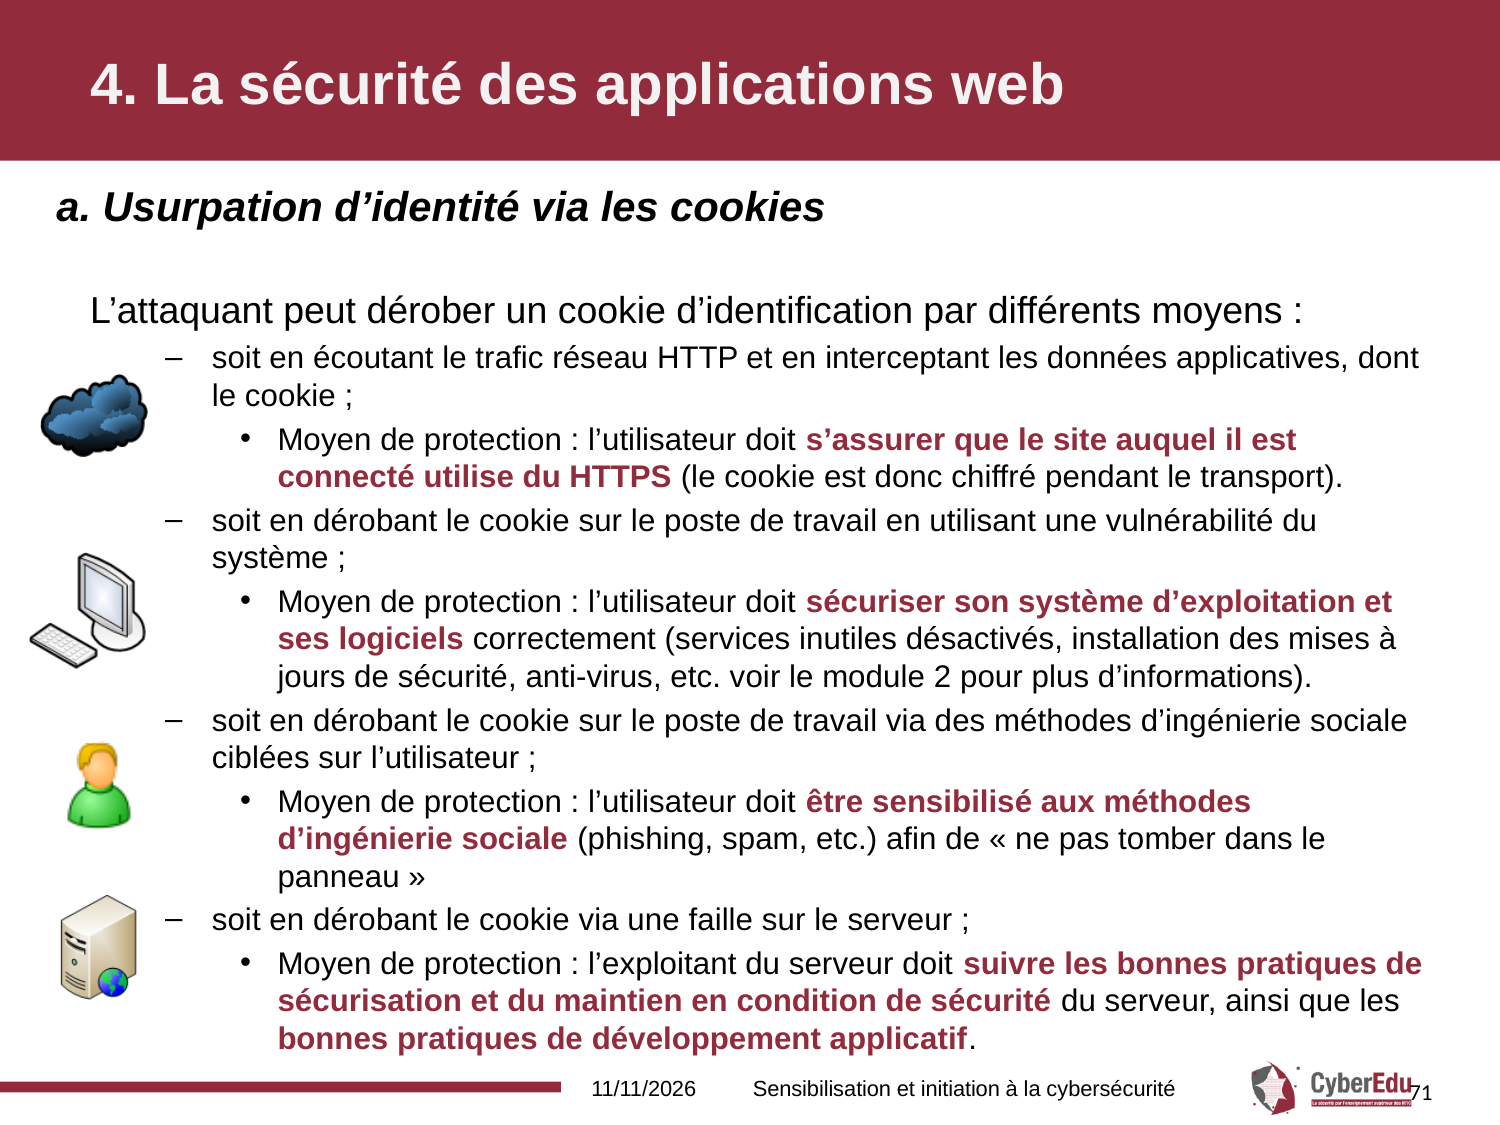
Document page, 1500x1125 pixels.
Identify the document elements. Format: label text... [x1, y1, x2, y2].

picture [1246, 1060, 1412, 1115]
text_box a. Usurpation d’identité via les cookies [41, 172, 1471, 268]
picture [52, 740, 144, 832]
picture [59, 894, 137, 1000]
list L’attaquant peut dérober un cookie d’identification par différents moyens : soit en écoutant le trafic réseau HTTP et en interceptant les données applicatives, dont le cookie ; Moyen de protection : l’utilisateur doit s’assurer que le site auquel il est connecté utilise du HTTPS (le cookie est donc chiffré pendant le transport). soit en dérobant le cookie sur le poste de travail en utilisant une vulnérabilité du système ; Moyen de protection : l’utilisateur doit sécuriser son système d’exploitation et ses logiciels correctement (services inutiles désactivés, installation des mises à jours de sécurité, anti-virus, etc. voir le module 2 pour plus d’informations). soit en dérobant le cookie sur le poste de travail via des méthodes d’ingénierie sociale ciblées sur l’utilisateur ; Moyen de protection : l’utilisateur doit être sensibilisé aux méthodes d’ingénierie sociale (phishing, spam, etc.) afin de « ne pas tomber dans le panneau » soit en dérobant le cookie via une faille sur le serveur ; Moyen de protection : l’exploitant du serveur doit suivre les bonnes pratiques de sécurisation et du maintien en condition de sécurité du serveur, ainsi que les bonnes pratiques de développement applicatif. [75, 278, 1447, 1035]
footer Sensibilisation et initiation à la cybersécurité [738, 1057, 1236, 1118]
picture [29, 552, 146, 669]
picture [40, 374, 148, 457]
title 4. La sécurité des applications web [75, 1, 1425, 161]
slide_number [561, 1057, 727, 1118]
